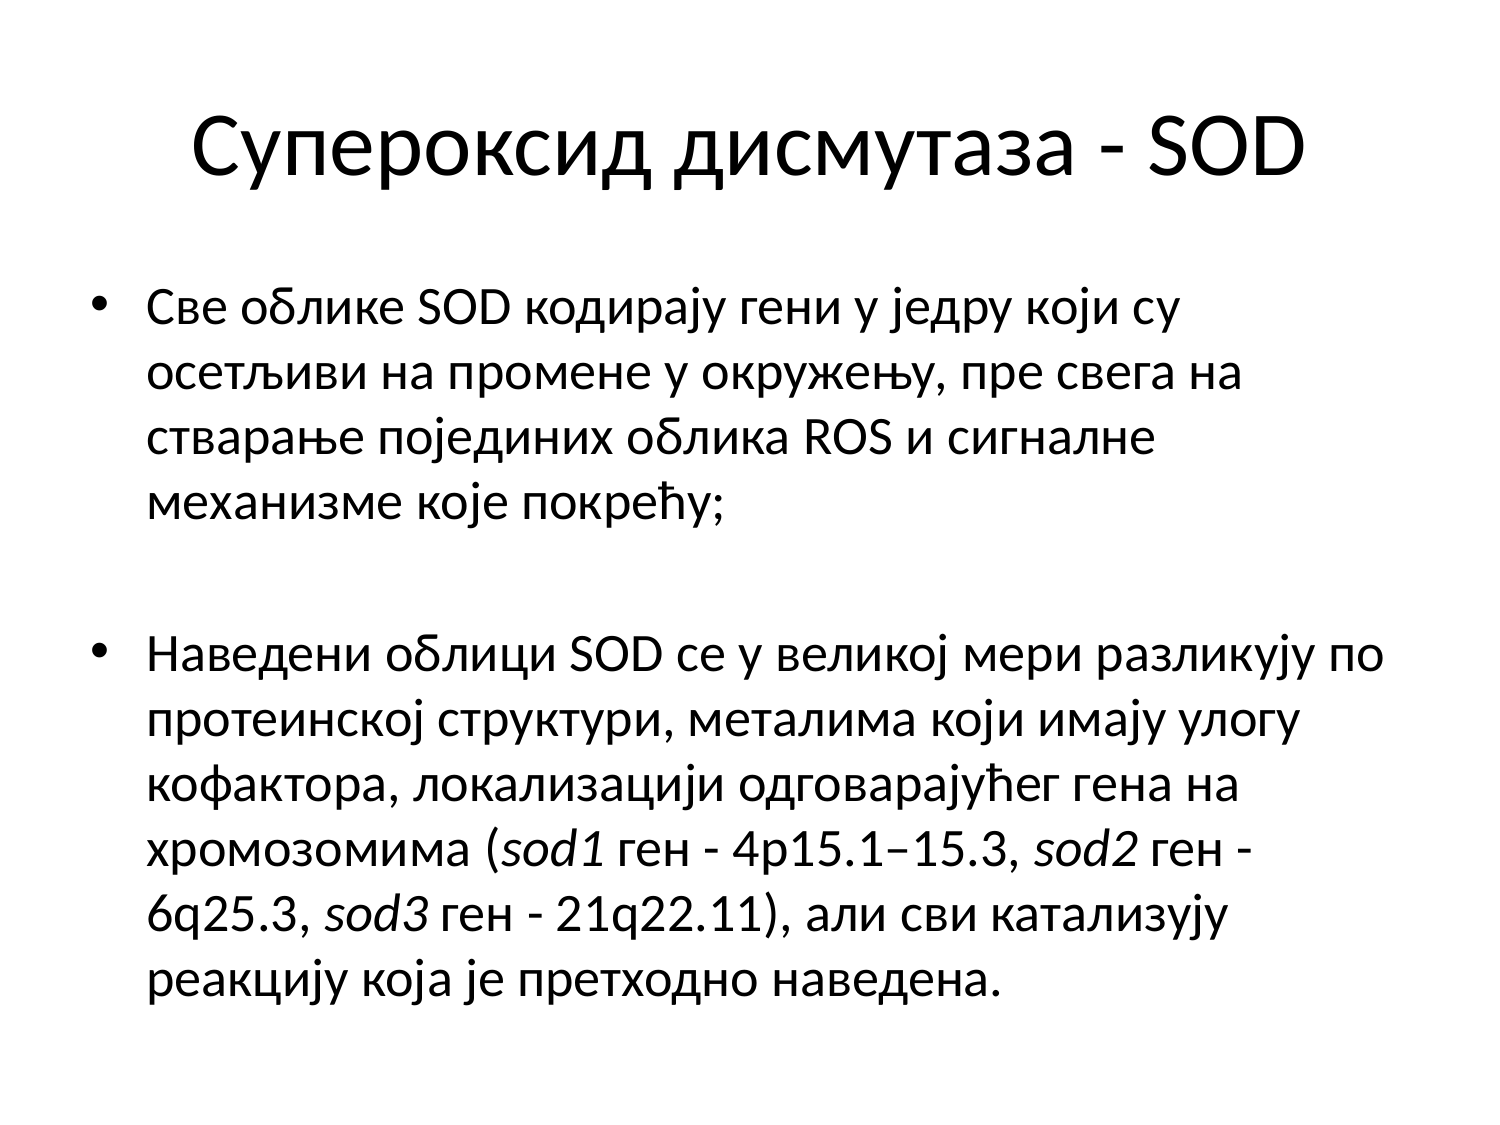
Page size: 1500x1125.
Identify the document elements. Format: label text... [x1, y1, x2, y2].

title Супероксид дисмутаза - SOD [75, 45, 1425, 233]
list Све облике SOD кодирају гени у једру који су осетљиви на промене у окружењу, пре свега на стварање појединих облика ROS и сигналне механизме које покрећу; Наведени облици SOD се у великој мери разликују по протеинској структури, металима који имају улогу кофактора, локализацији одговарајућег гена на хромозомима (sod1 ген - 4p15.1–15.3, sod2 ген - 6q25.3, sod3 ген - 21q22.11), али сви катализују реакцију која је претходно наведена. [75, 262, 1425, 1059]
